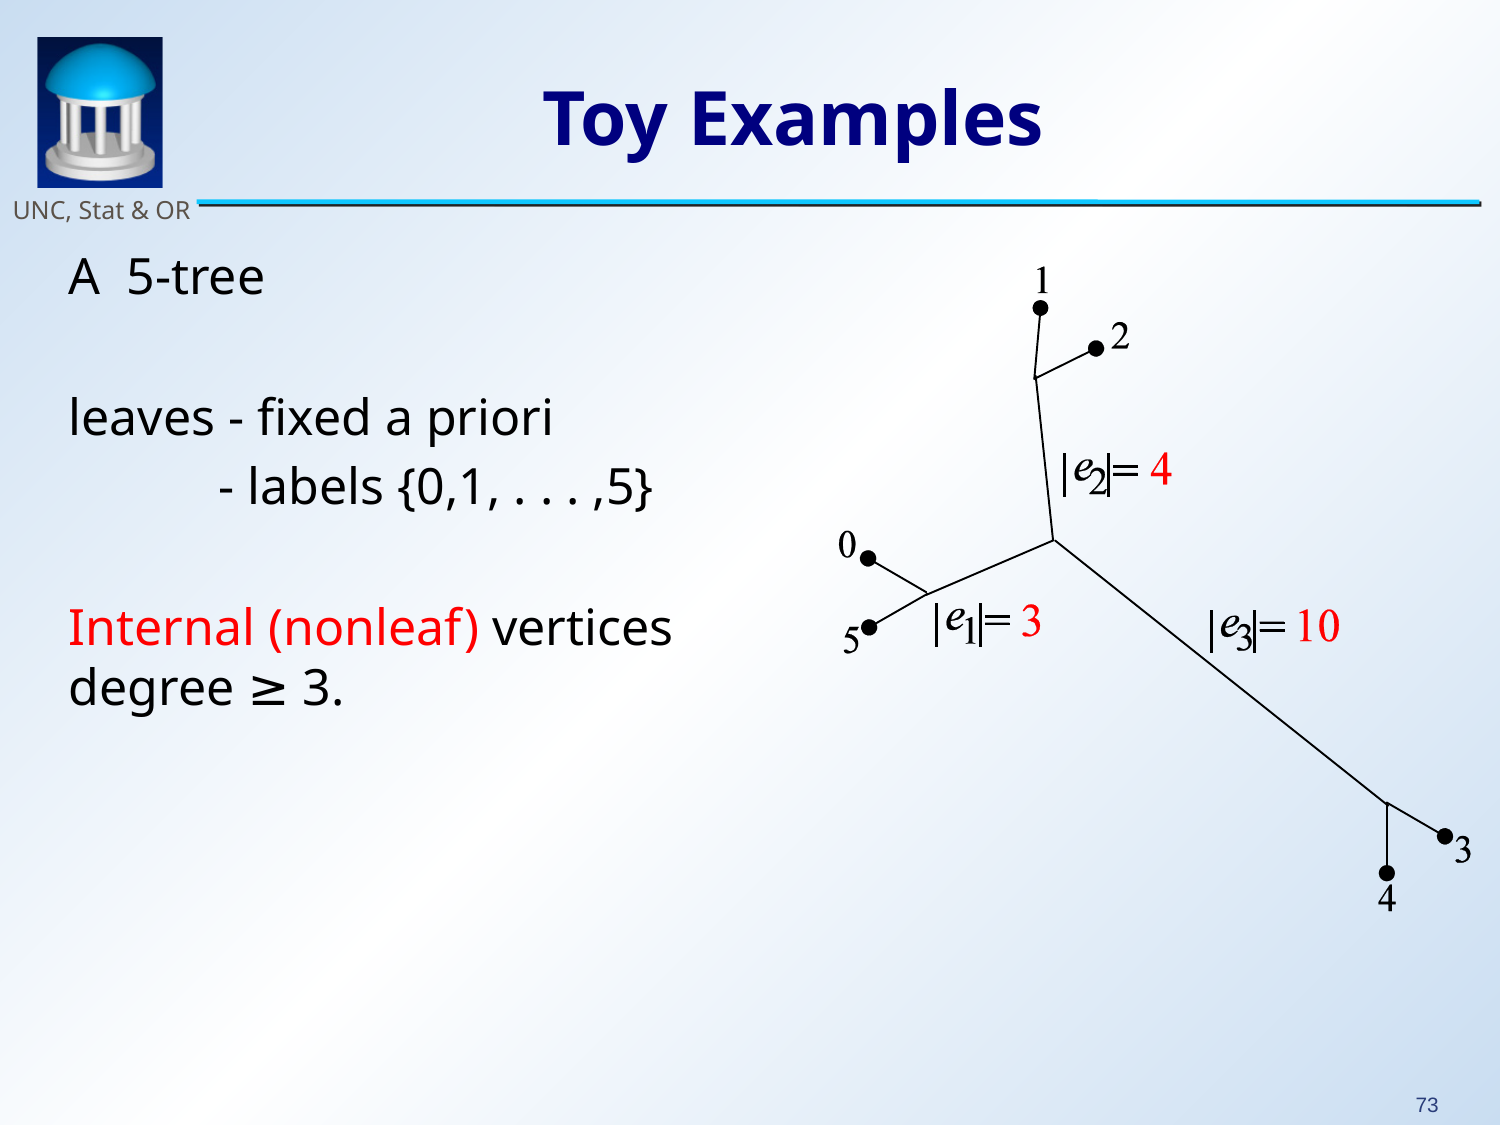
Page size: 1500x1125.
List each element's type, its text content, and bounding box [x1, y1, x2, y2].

title Toy Examples [274, 74, 1313, 156]
picture [837, 262, 1476, 912]
list A 5-tree leaves - fixed a priori - labels {0,1, . . . ,5} Internal (nonleaf) vertices degree ≥ 3. [53, 237, 788, 1076]
